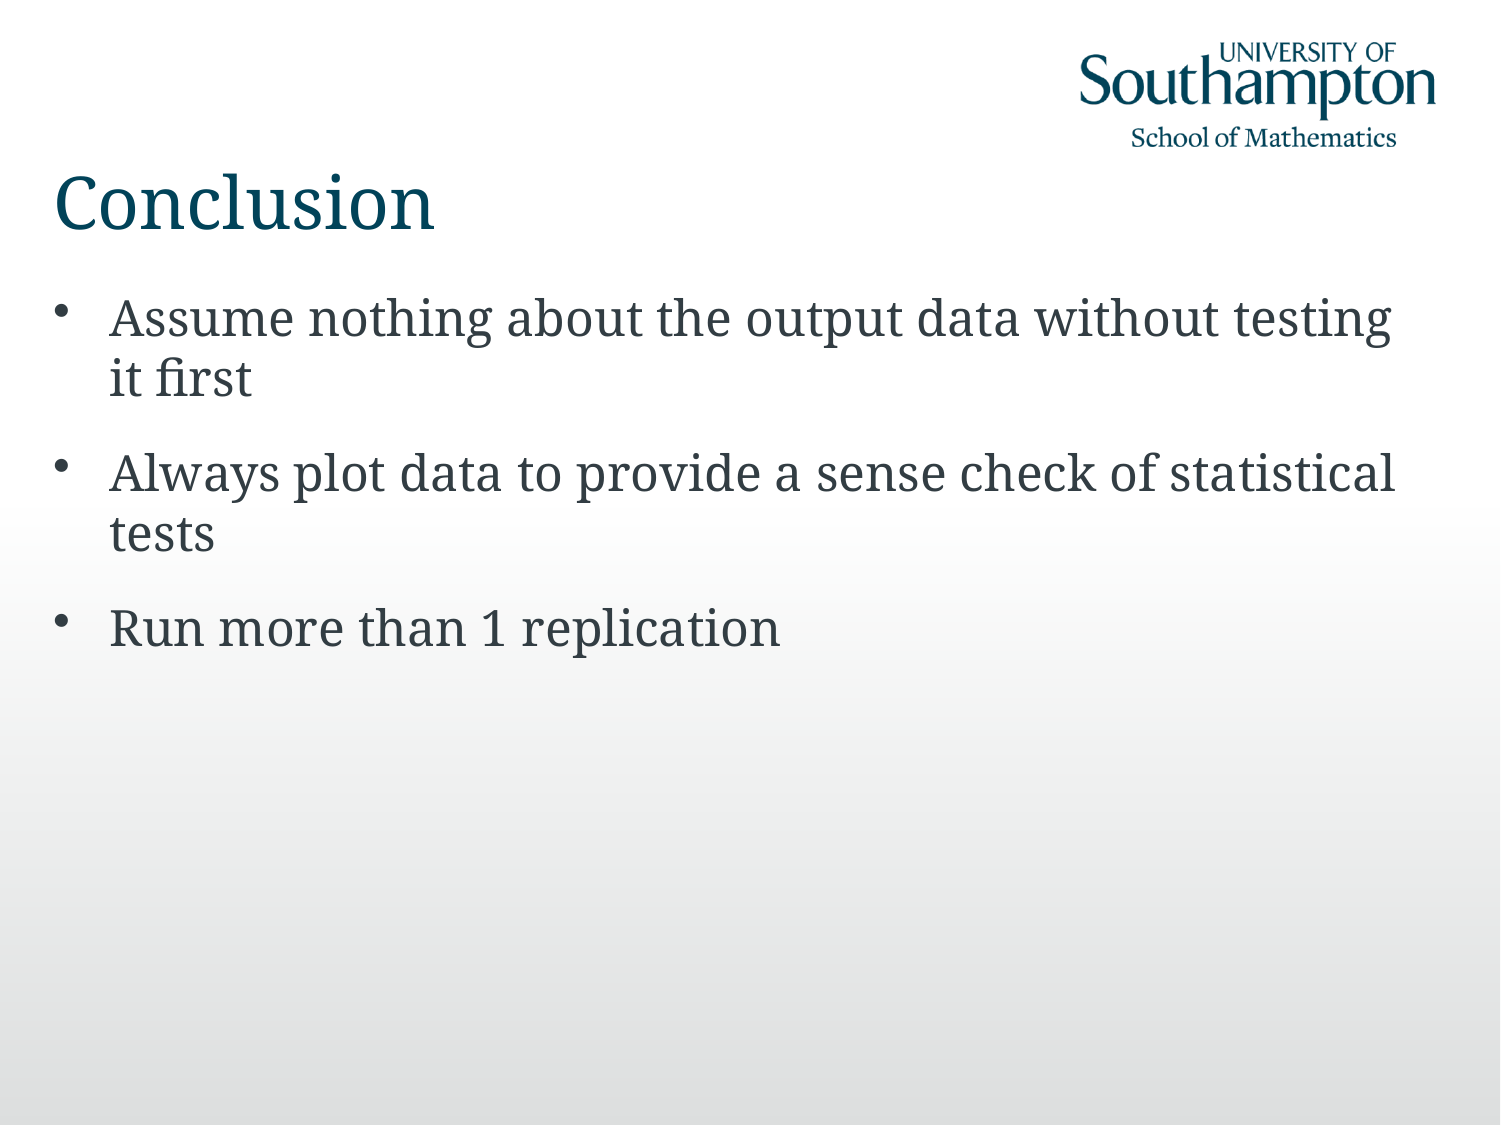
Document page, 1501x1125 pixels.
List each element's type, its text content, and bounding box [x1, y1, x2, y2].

title Conclusion [53, 148, 1448, 256]
picture [1080, 42, 1436, 147]
picture [1296, 42, 1301, 51]
list Assume nothing about the output data without testing it first Always plot data to provide a sense check of statistical tests Run more than 1 replication [53, 278, 1448, 954]
